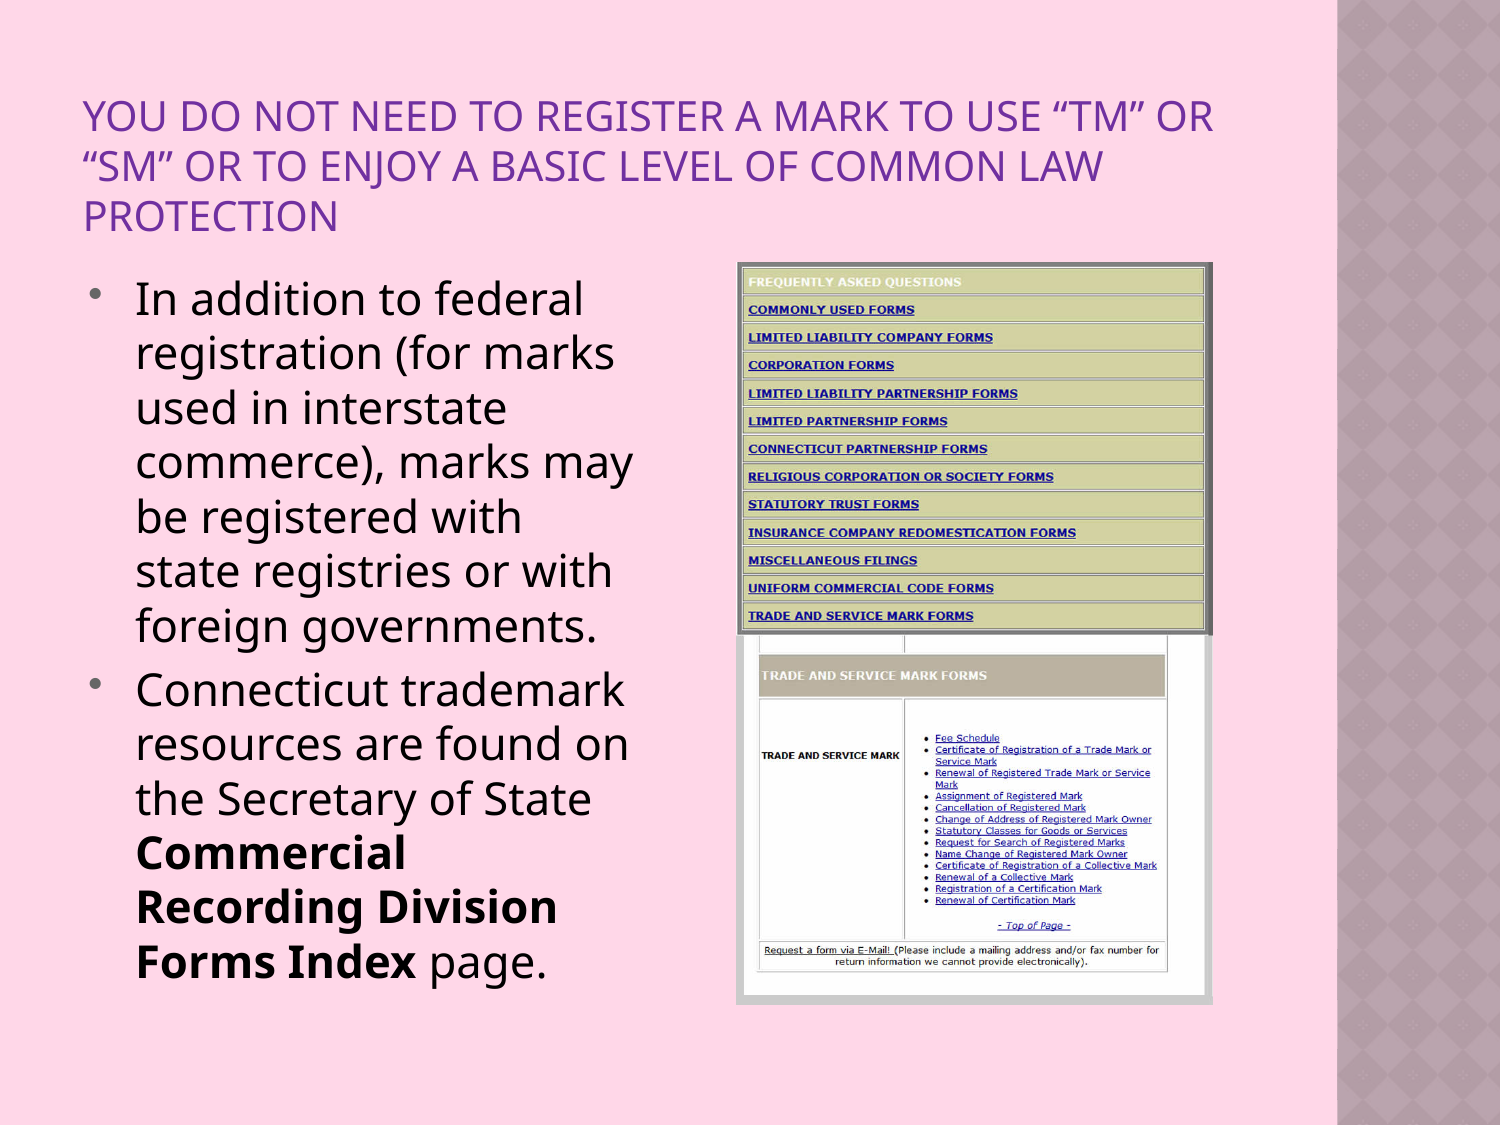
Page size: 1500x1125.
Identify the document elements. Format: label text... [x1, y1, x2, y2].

list In addition to federal registration (for marks used in interstate commerce), marks may be registered with state registries or with foreign governments. Connecticut trademark resources are found on the Secretary of State Commercial Recording Division Forms Index page. [75, 262, 653, 1005]
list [735, 261, 1213, 1006]
title You do not need to register a mark to use “TM” or “SM” or to enjoy a basic level of common law protection [75, 52, 1263, 240]
